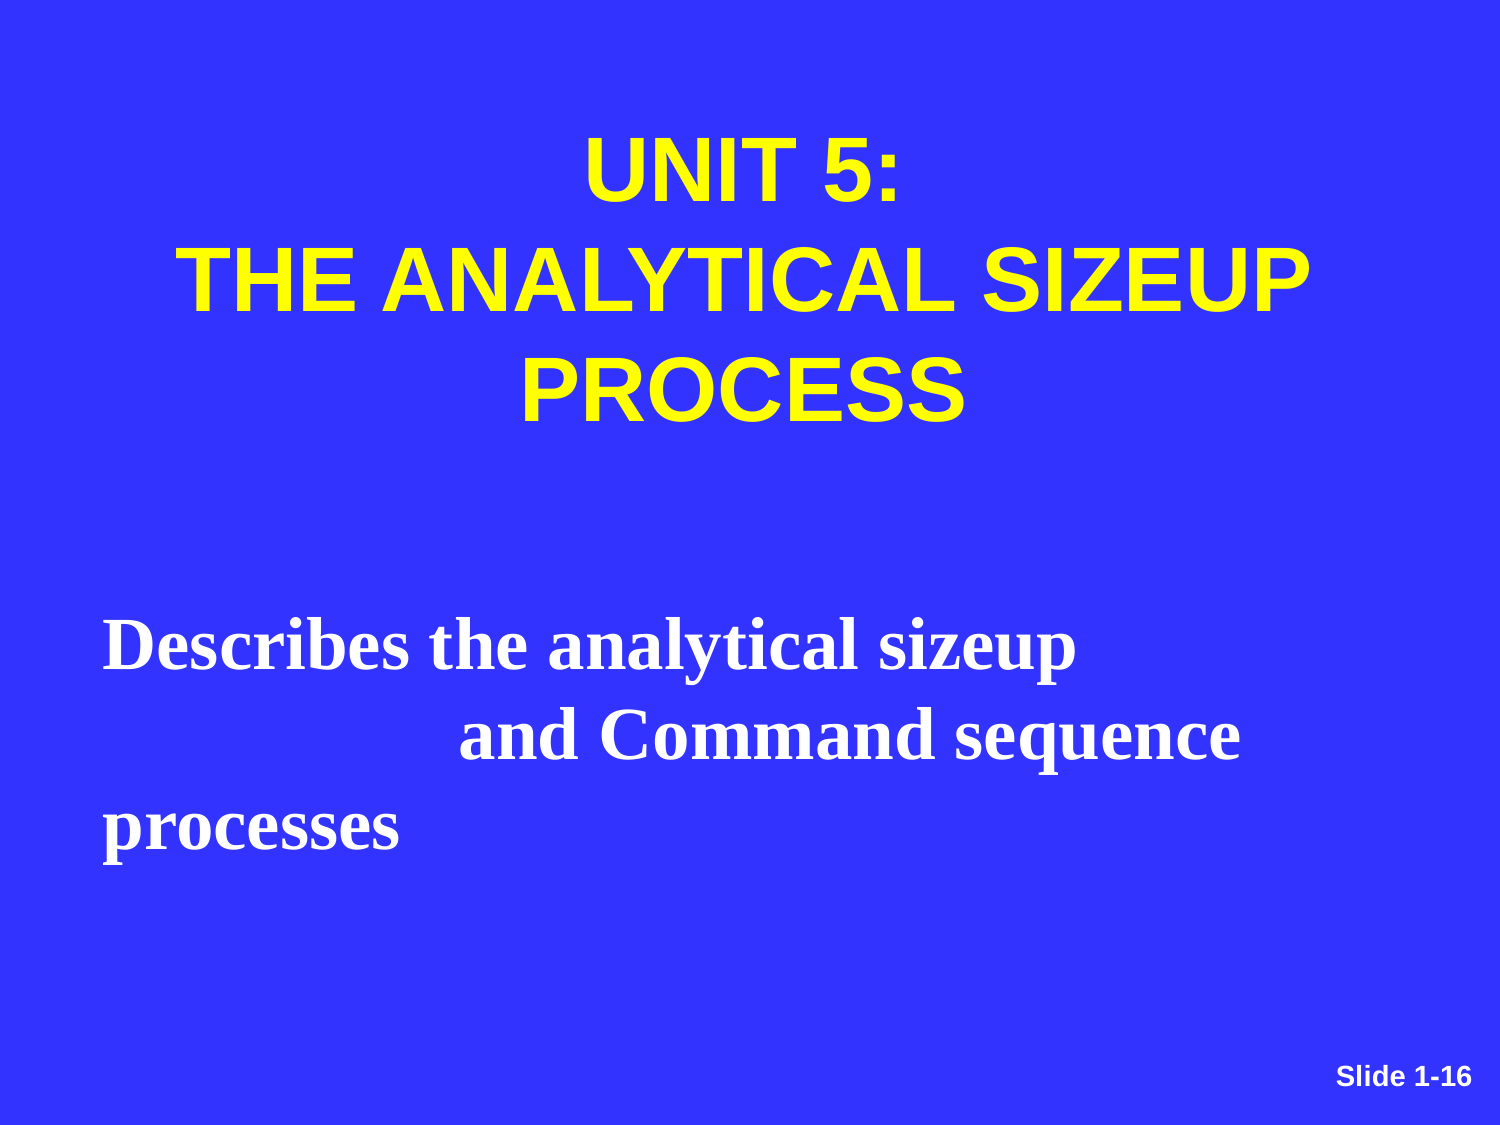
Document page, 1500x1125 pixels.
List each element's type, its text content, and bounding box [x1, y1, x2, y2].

text_box UNIT 5: THE ANALYTICAL SIZEUP PROCESS [50, 149, 1438, 400]
list Describes the analytical sizeup and Command sequence processes [87, 587, 1413, 888]
slide_number Slide 1-16 [1137, 1049, 1488, 1125]
